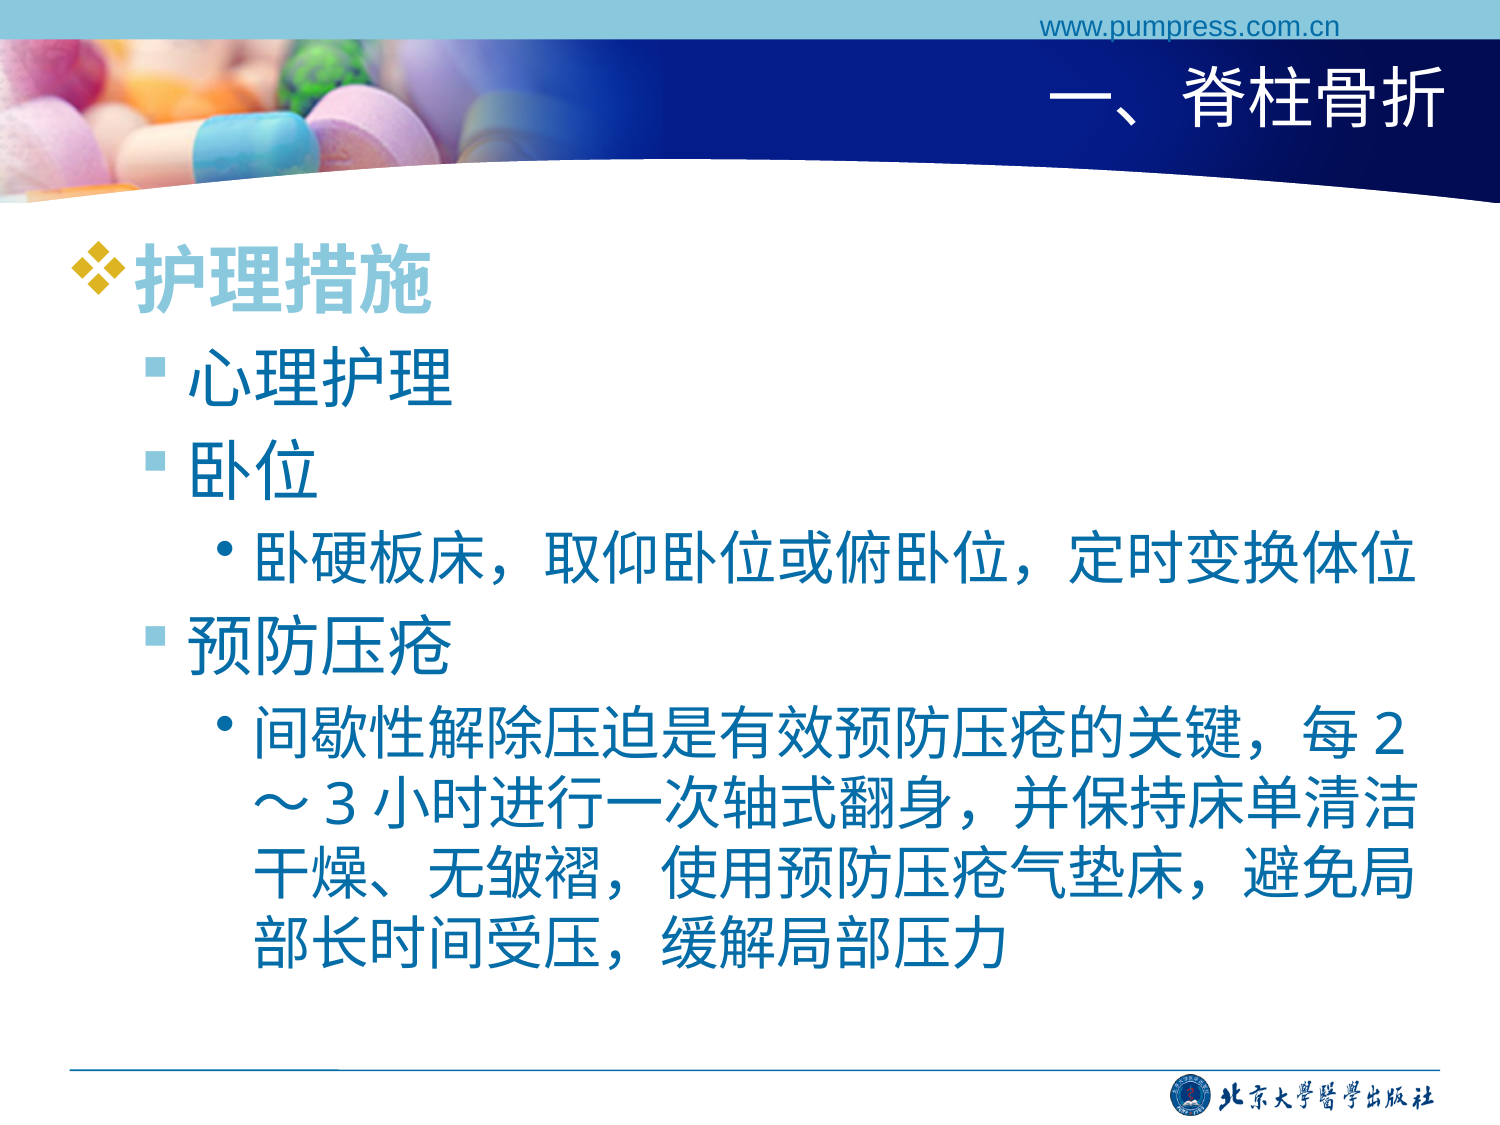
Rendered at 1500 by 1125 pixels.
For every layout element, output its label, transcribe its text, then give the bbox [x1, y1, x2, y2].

list 护理措施 心理护理 卧位 卧硬板床，取仰卧位或俯卧位，定时变换体位 预防压疮 间歇性解除压迫是有效预防压疮的关键，每2～3小时进行一次轴式翻身，并保持床单清洁干燥、无皱褶，使用预防压疮气垫床，避免局部长时间受压，缓解局部压力 [49, 224, 1463, 1026]
slide_number www.pumpress.com.cn [1025, 0, 1463, 38]
picture [0, 40, 1500, 203]
title 一、脊柱骨折 [137, 49, 1463, 143]
picture [1170, 1074, 1436, 1118]
